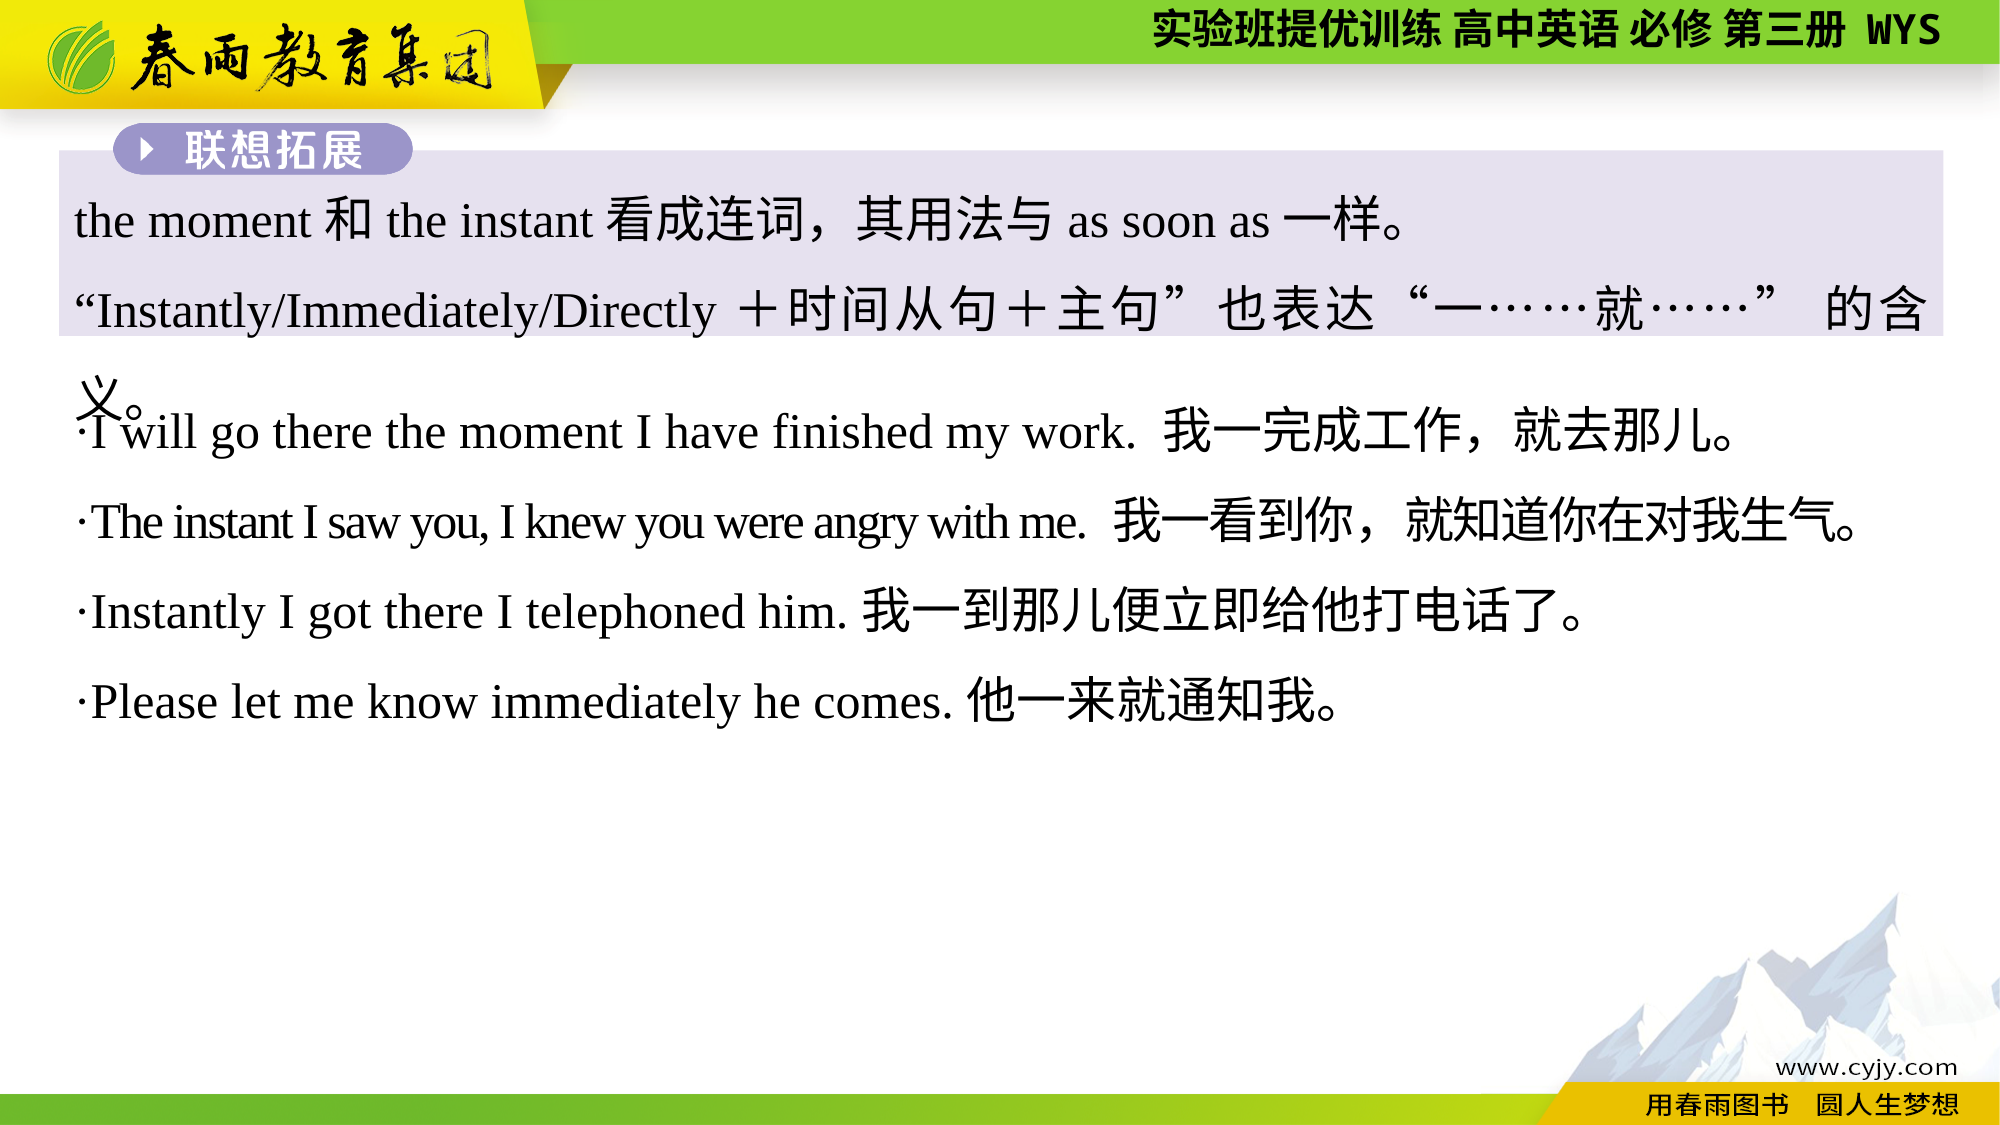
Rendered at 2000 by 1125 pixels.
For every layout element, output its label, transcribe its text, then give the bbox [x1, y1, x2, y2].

picture [0, 0, 2000, 1125]
text_box ·I will go there the moment I have finished my work. 我一完成工作，就去那儿。 ·The instant I saw you, I knew you were angry with me. 我一看到你，就知道你在对我生气。 ·Instantly I got there I telephoned him.我一到那儿便立即给他打电话了。 ·Please let me know immediately he comes.他一来就通知我。 [59, 360, 1944, 736]
list the moment和the instant看成连词，其用法与as soon as一样。 “Instantly/Immediately/Directly＋时间从句＋主句”也表达“一……就……” 的含义。 [59, 150, 1944, 336]
